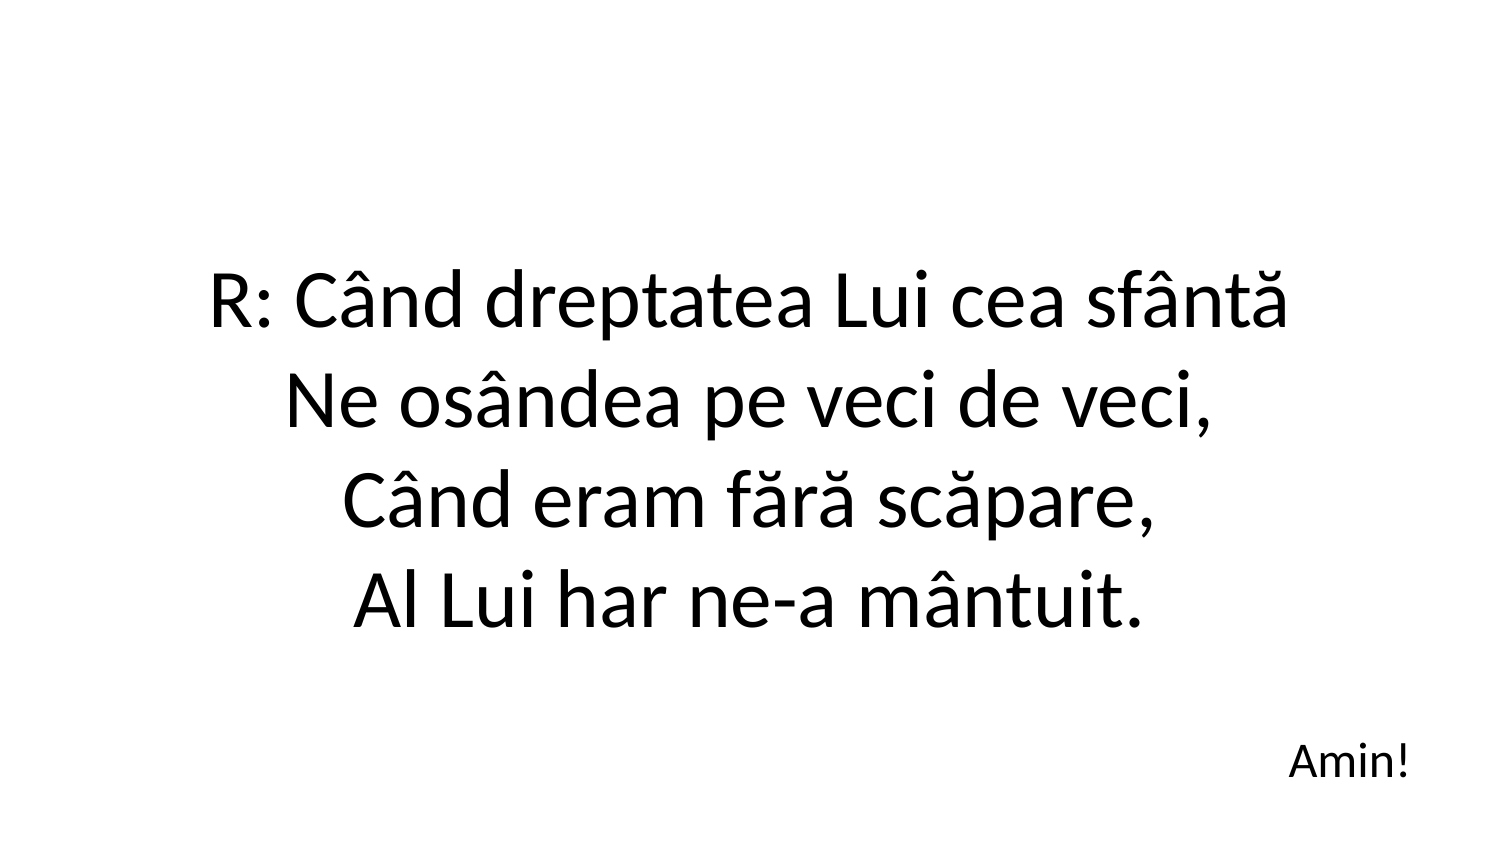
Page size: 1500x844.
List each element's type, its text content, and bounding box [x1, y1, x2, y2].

text_box R: Când dreptatea Lui cea sfântă Ne osândea pe veci de veci, Când eram fără scăpare, Al Lui har ne-a mântuit. [193, 192, 1307, 652]
text_box Amin! [1273, 674, 1427, 795]
